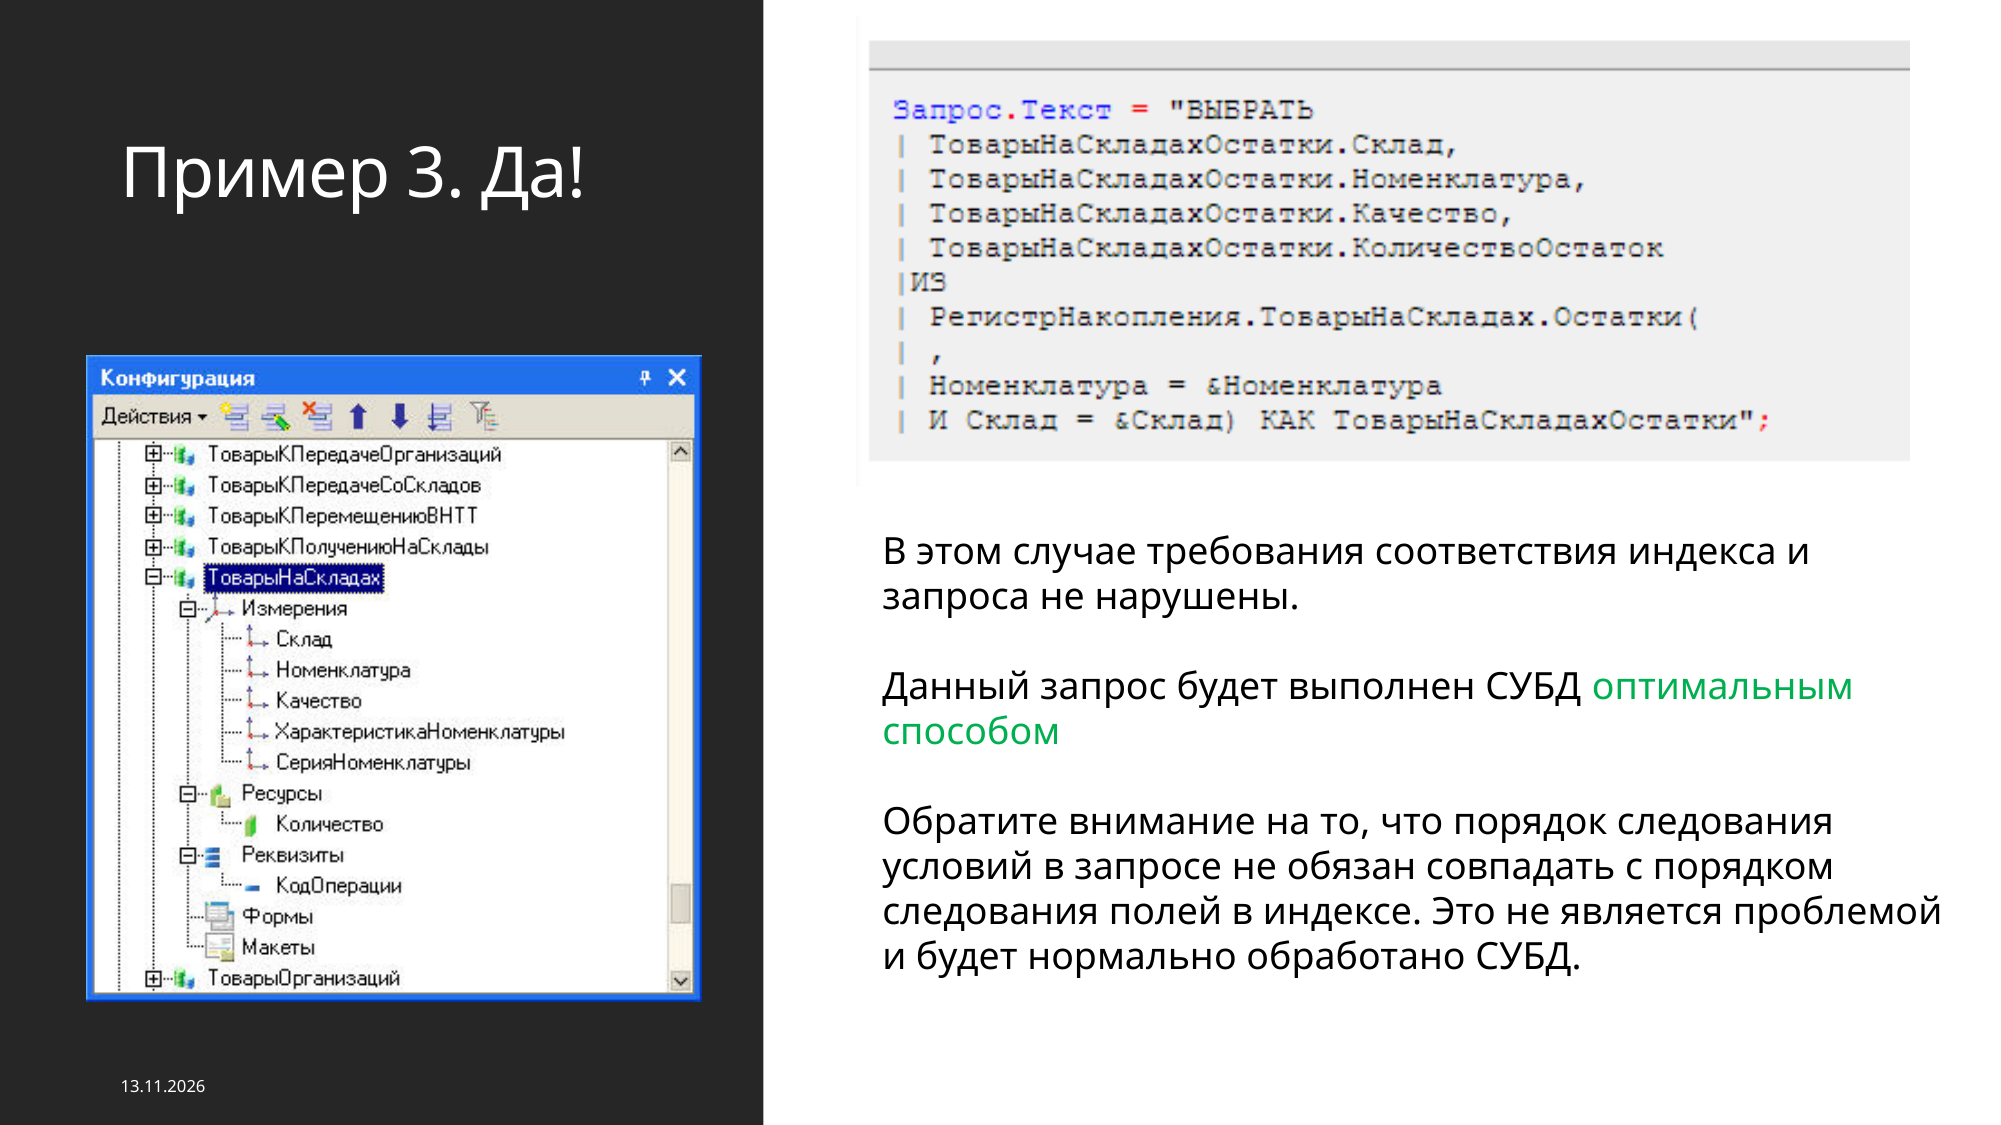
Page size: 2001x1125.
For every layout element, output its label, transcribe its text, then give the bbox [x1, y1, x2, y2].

title Пример 3. Да! [105, 128, 683, 221]
picture [85, 355, 703, 1003]
picture [855, 16, 1910, 488]
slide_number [105, 1057, 683, 1118]
text_box В этом случае требования соответствия индекса и запроса не нарушены. Данный запрос будет выполнен СУБД оптимальным способом Обратите внимание на то, что порядок следования условий в запросе не обязан совпадать с порядком следования полей в индексе. Это не является проблемой и будет нормально обработано СУБД. [867, 519, 1967, 984]
